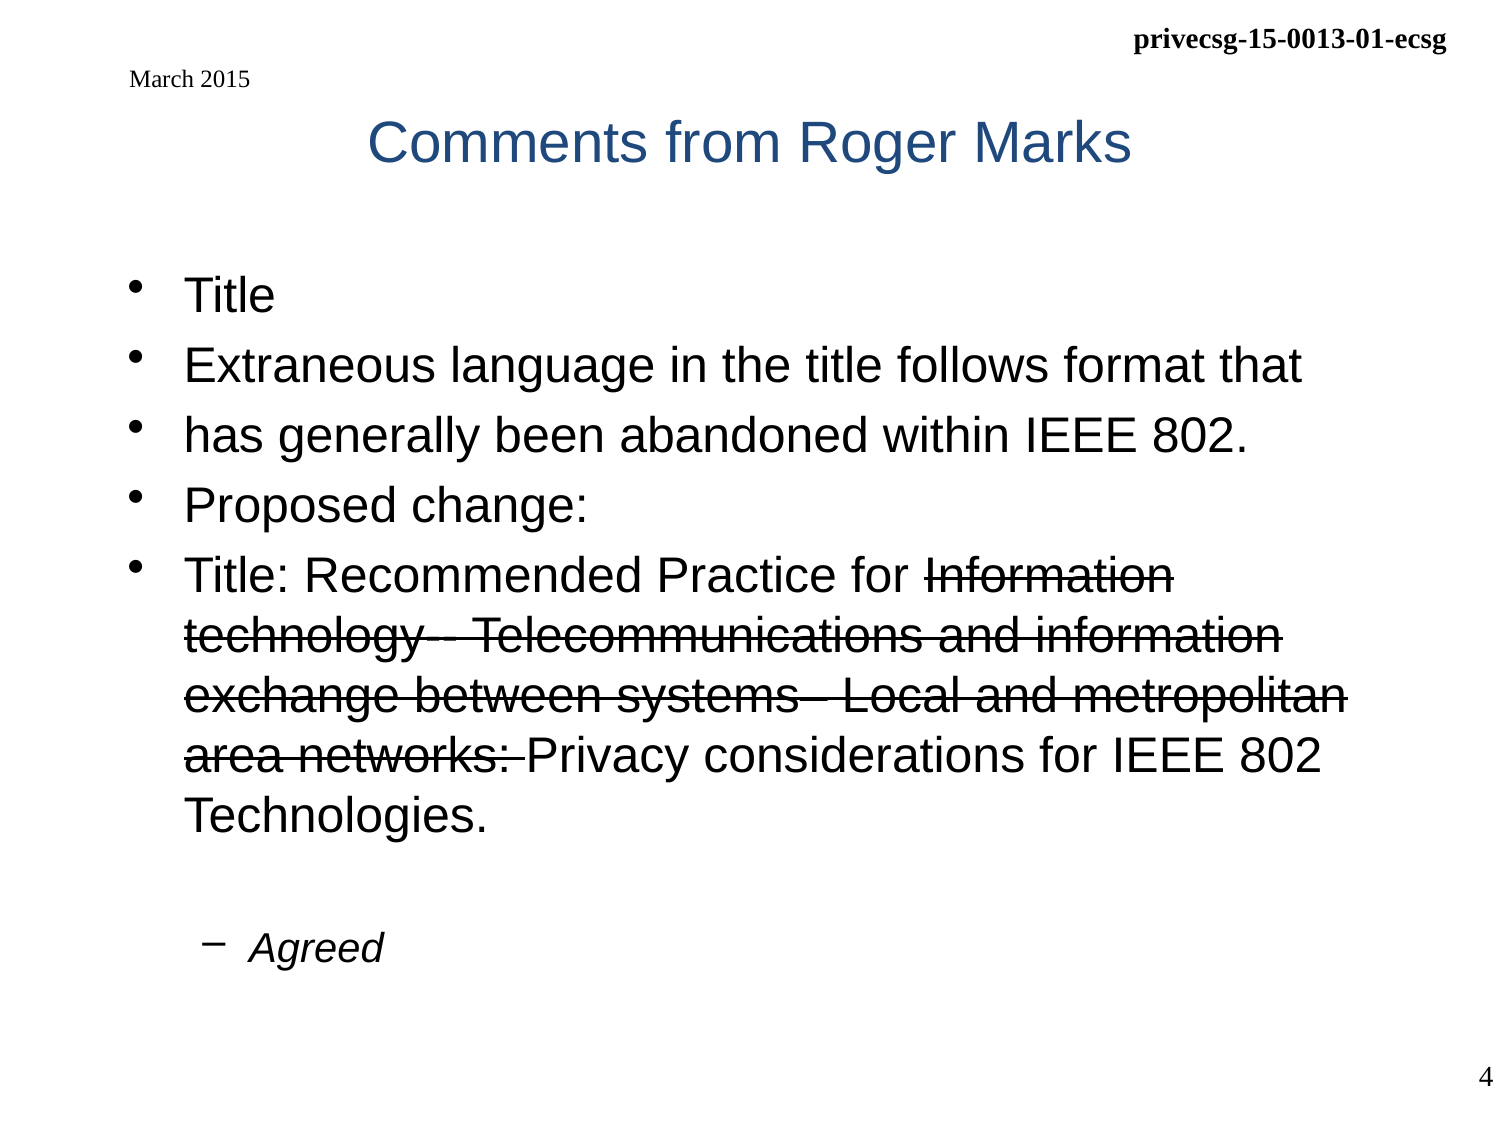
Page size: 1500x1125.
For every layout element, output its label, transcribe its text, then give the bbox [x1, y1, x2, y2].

list Title Extraneous language in the title follows format that has generally been abandoned within IEEE 802. Proposed change: Title: Recommended Practice for Information technology-- Telecommunications and information exchange between systems– Local and metropolitan area networks: Privacy considerations for IEEE 802 Technologies. Agreed [112, 255, 1424, 1059]
title Comments from Roger Marks [75, 45, 1425, 233]
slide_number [114, 54, 422, 100]
